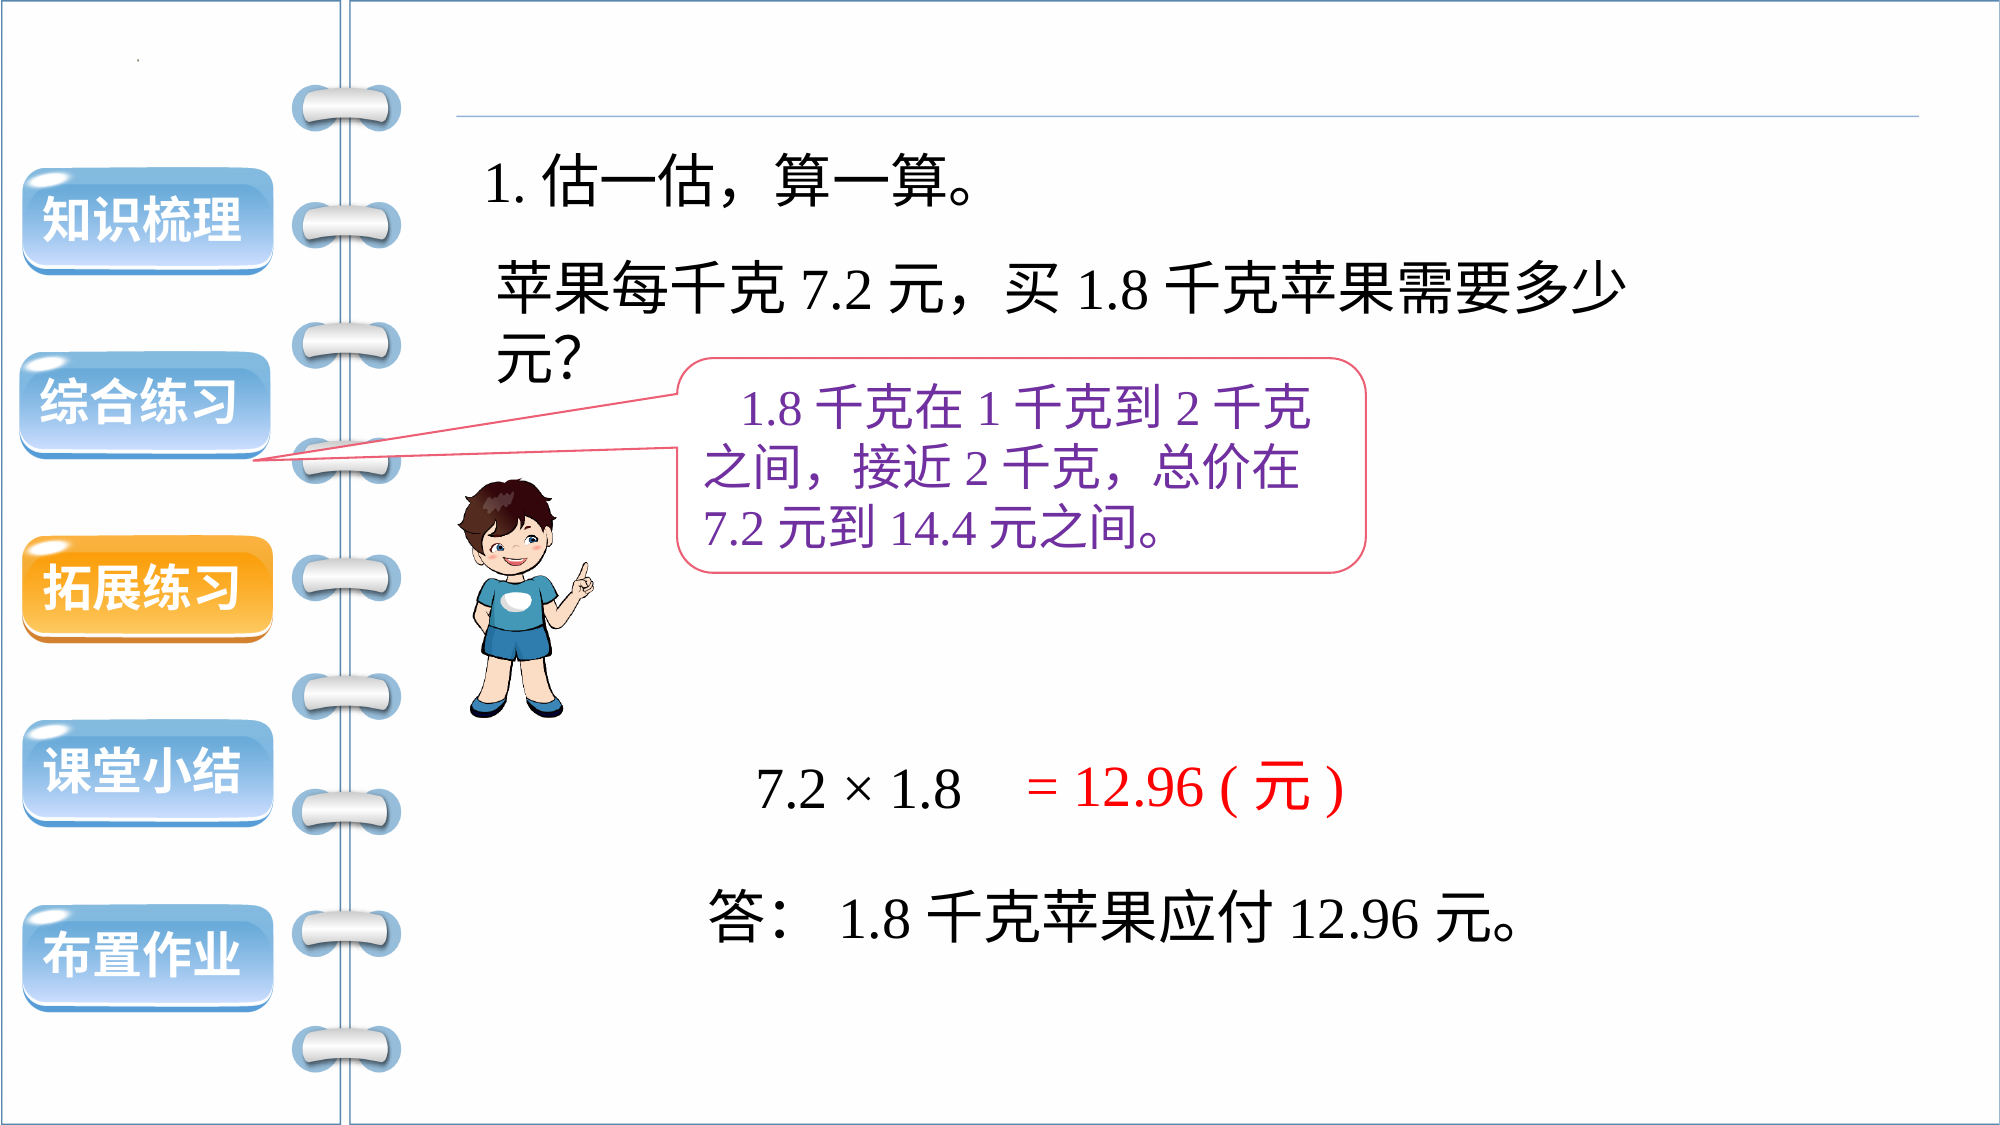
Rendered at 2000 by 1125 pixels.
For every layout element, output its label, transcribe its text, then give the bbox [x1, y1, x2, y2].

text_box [15, 535, 274, 644]
text_box = 12.96 (元) [1011, 740, 1556, 826]
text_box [15, 719, 274, 828]
text_box 1.8千克在1千克到2千克之间，接近2千克，总价在7.2元到14.4元之间。 [252, 358, 1366, 573]
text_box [12, 351, 271, 460]
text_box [15, 904, 274, 1013]
picture [0, 0, 2000, 1125]
text_box 1.估一估，算一算。 [468, 137, 1056, 223]
text_box 7.2 × 1.8 [739, 743, 1177, 829]
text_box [15, 167, 274, 276]
text_box 答：1.8千克苹果应付12.96元。 [692, 873, 1604, 959]
text_box 苹果每千克7.2元，买1.8千克苹果需要多少元？ [480, 243, 1669, 399]
